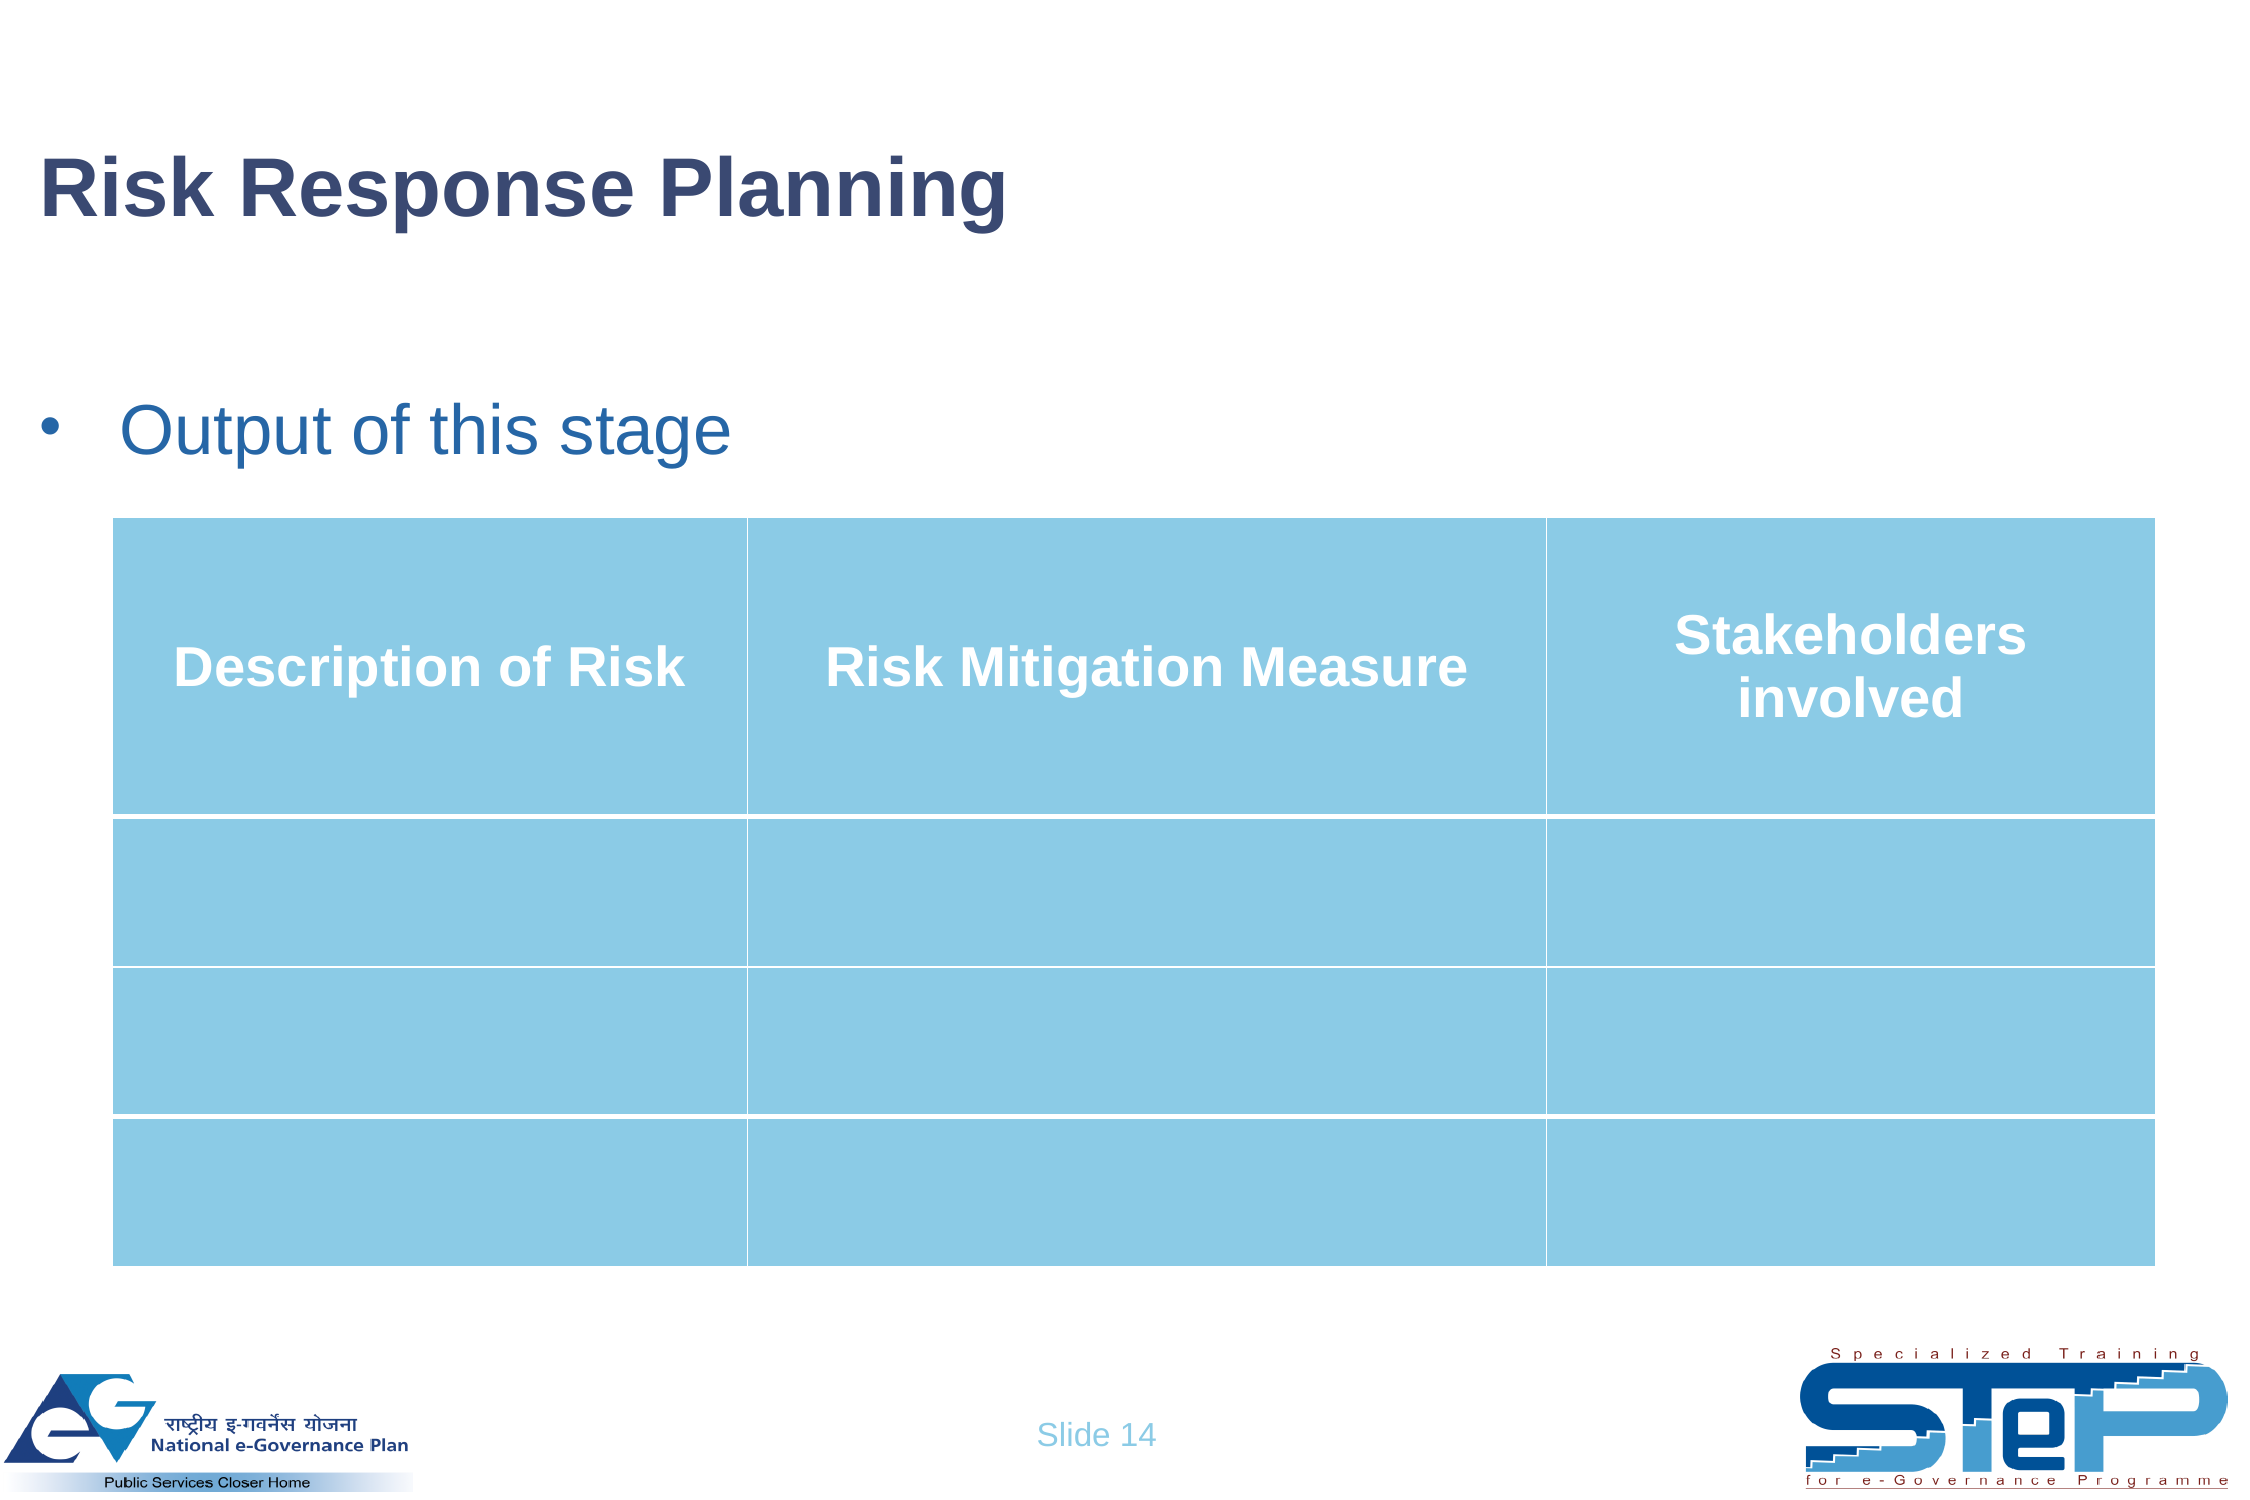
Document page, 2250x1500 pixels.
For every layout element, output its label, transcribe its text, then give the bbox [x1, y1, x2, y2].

table_cell [113, 1119, 747, 1266]
title Risk Response Planning [39, 132, 2207, 299]
picture [3, 1374, 413, 1492]
table_header Stakeholders involved [1547, 518, 2155, 814]
table_header Risk Mitigation Measure [748, 518, 1546, 814]
table_cell [1547, 968, 2155, 1114]
table_cell [113, 819, 747, 966]
table_cell [748, 819, 1546, 966]
table_header Description of Risk [113, 518, 747, 814]
table_cell [1547, 819, 2155, 966]
picture [1800, 1348, 2228, 1489]
table_cell [748, 968, 1546, 1114]
table_cell [748, 1119, 1546, 1266]
table_cell [113, 968, 747, 1114]
table_cell [1547, 1119, 2155, 1266]
list Output of this stage [39, 383, 2211, 1332]
